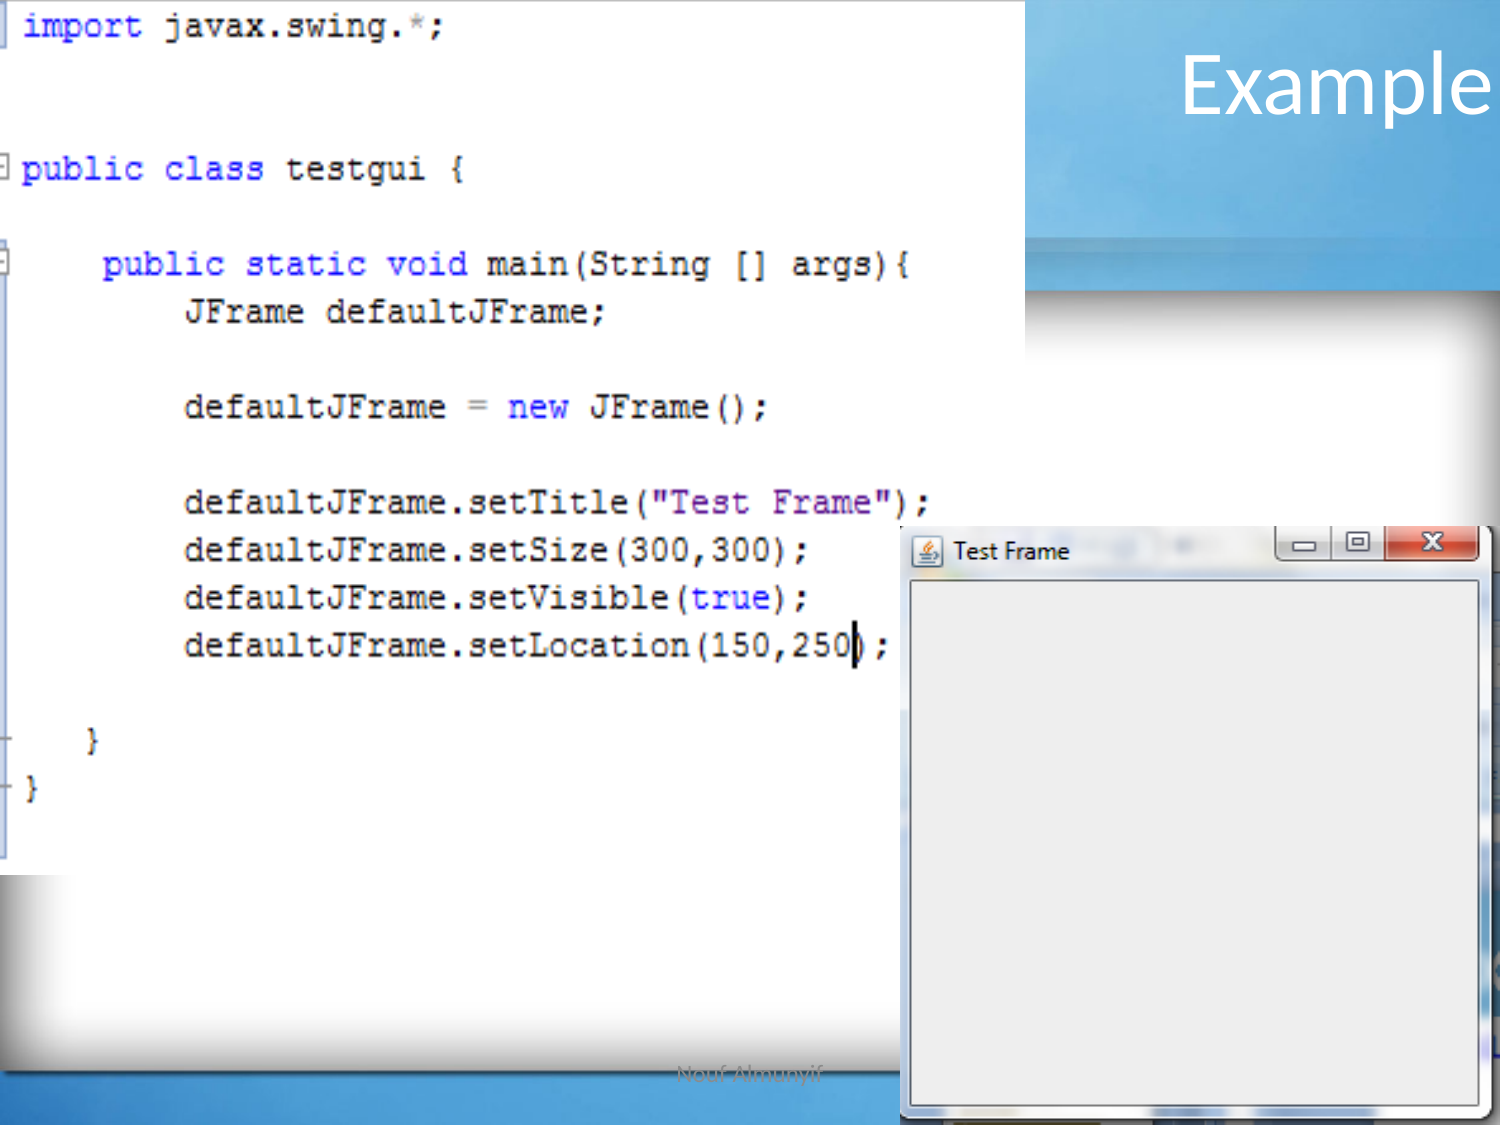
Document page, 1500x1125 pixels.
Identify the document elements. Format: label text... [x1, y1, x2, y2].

title Example [1100, 0, 1500, 155]
footer Nouf Almunyif [512, 1042, 889, 1103]
picture [0, 0, 1500, 1125]
